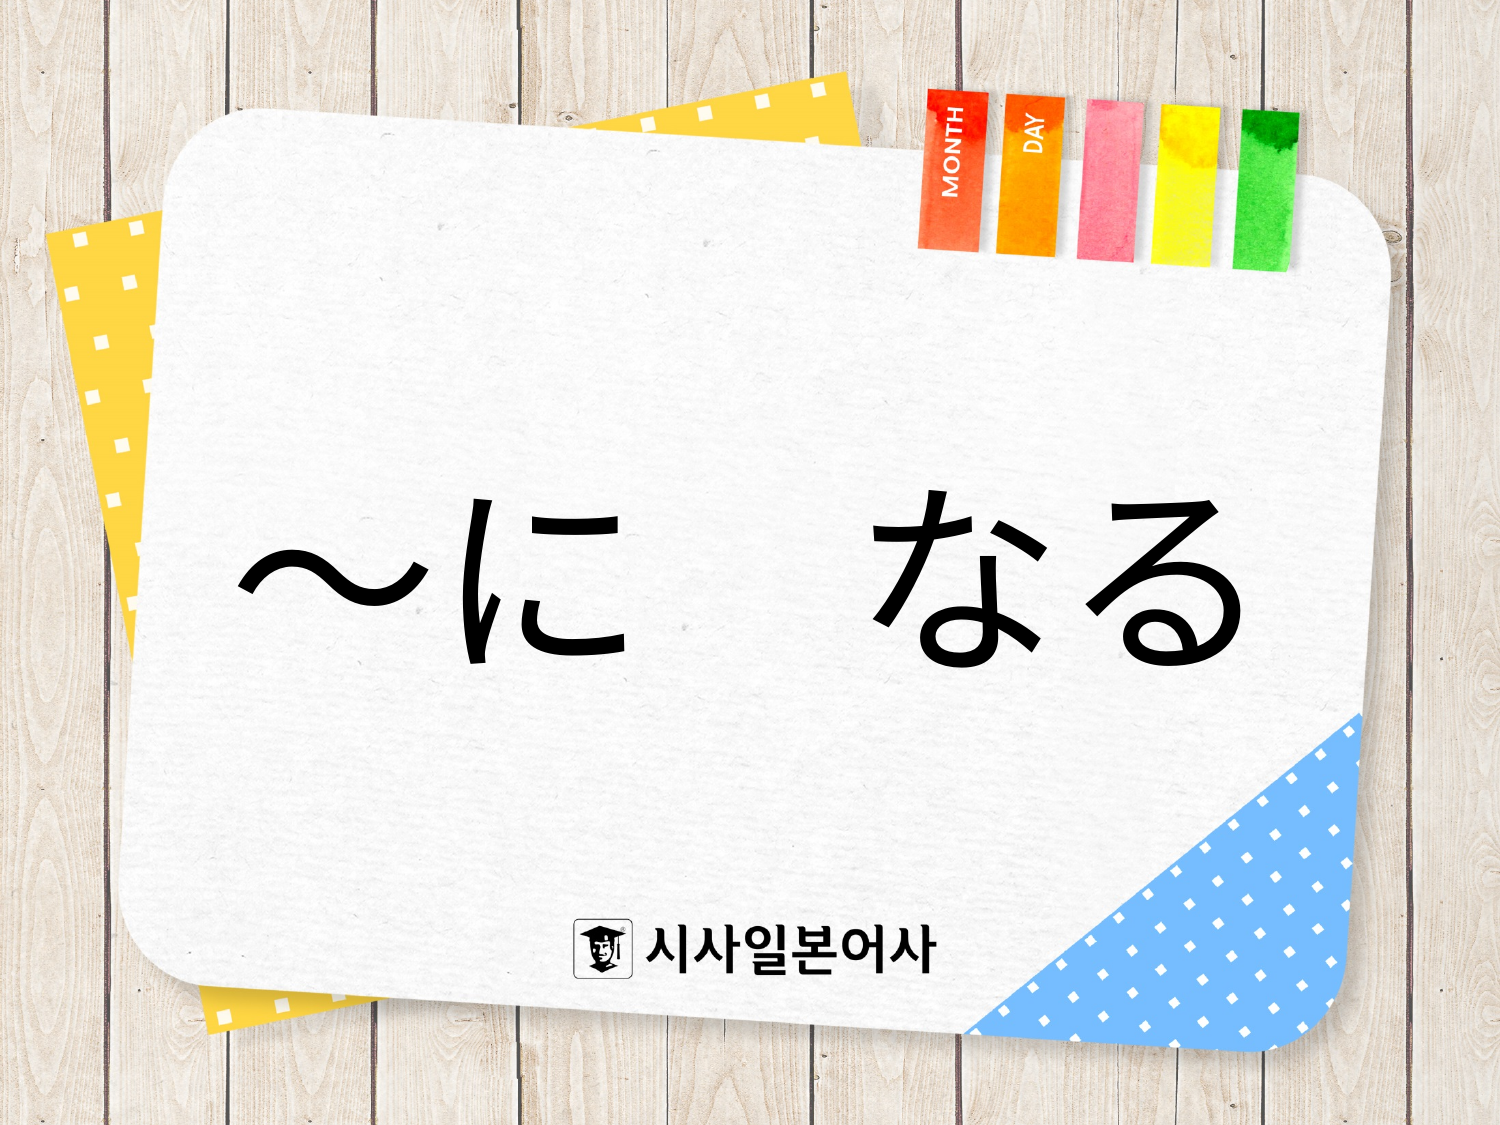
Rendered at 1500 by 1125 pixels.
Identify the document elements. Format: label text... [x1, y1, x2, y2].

title ～に なる [75, 338, 1425, 811]
picture [0, 0, 1500, 1125]
